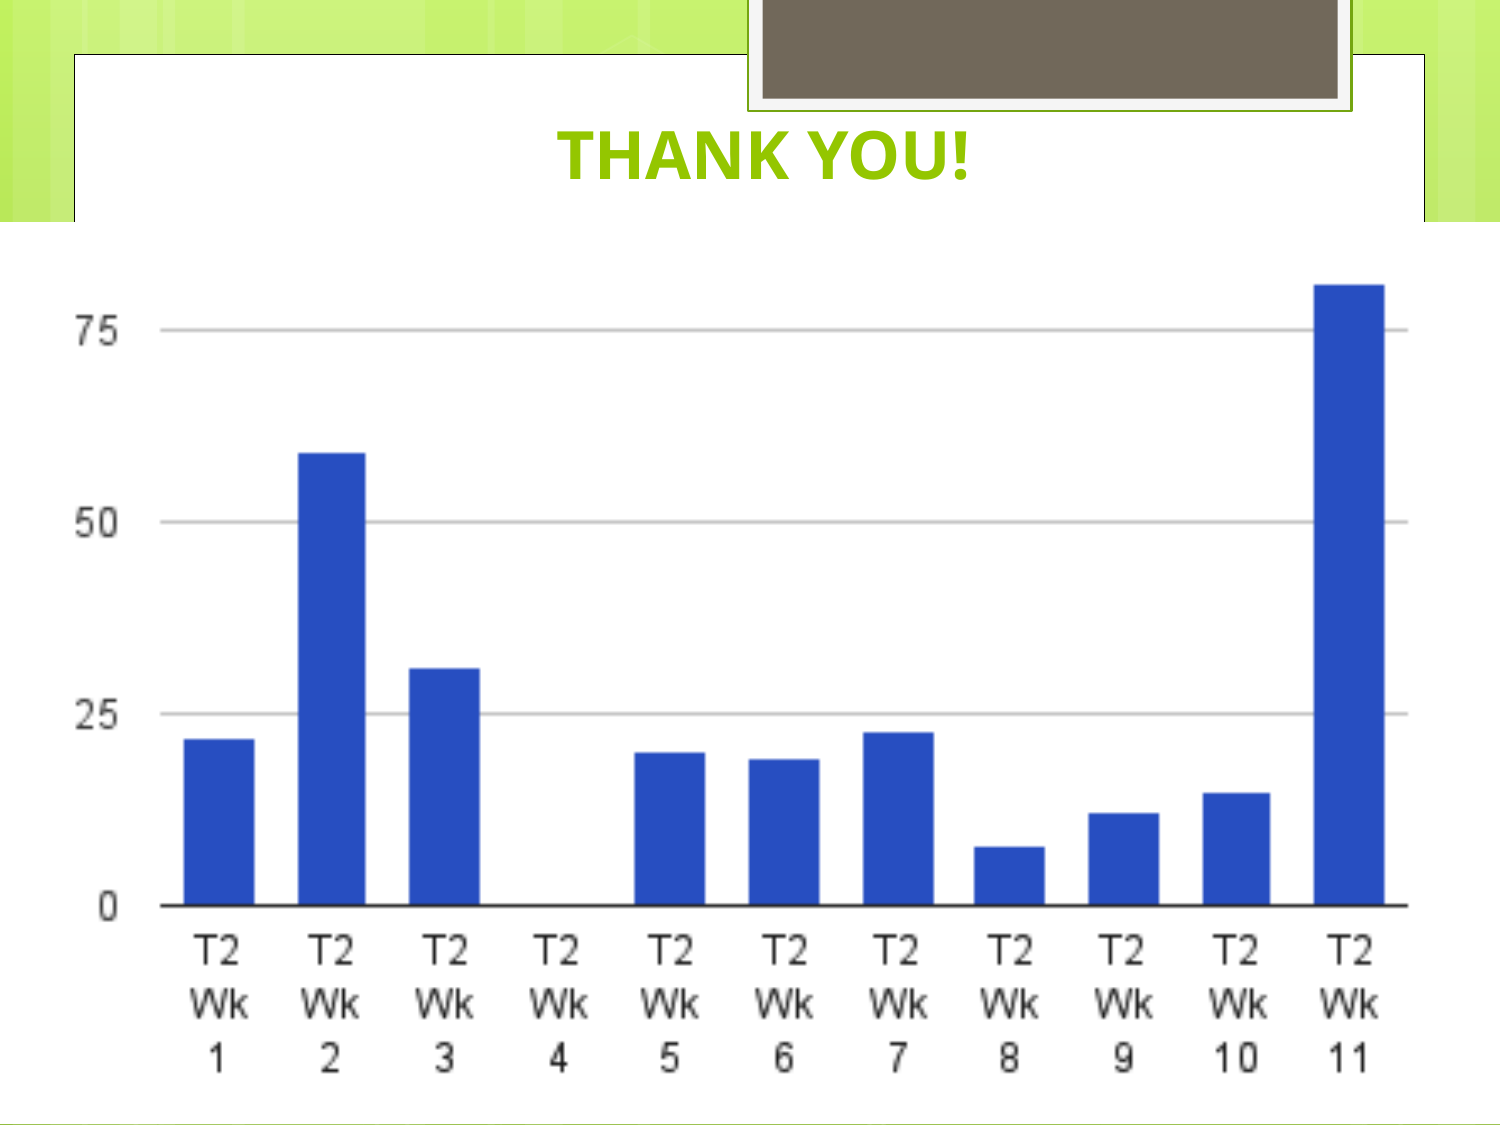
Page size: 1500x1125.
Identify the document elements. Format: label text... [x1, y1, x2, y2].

title THANK YOU! [27, 78, 1499, 201]
picture [0, 222, 1500, 1124]
